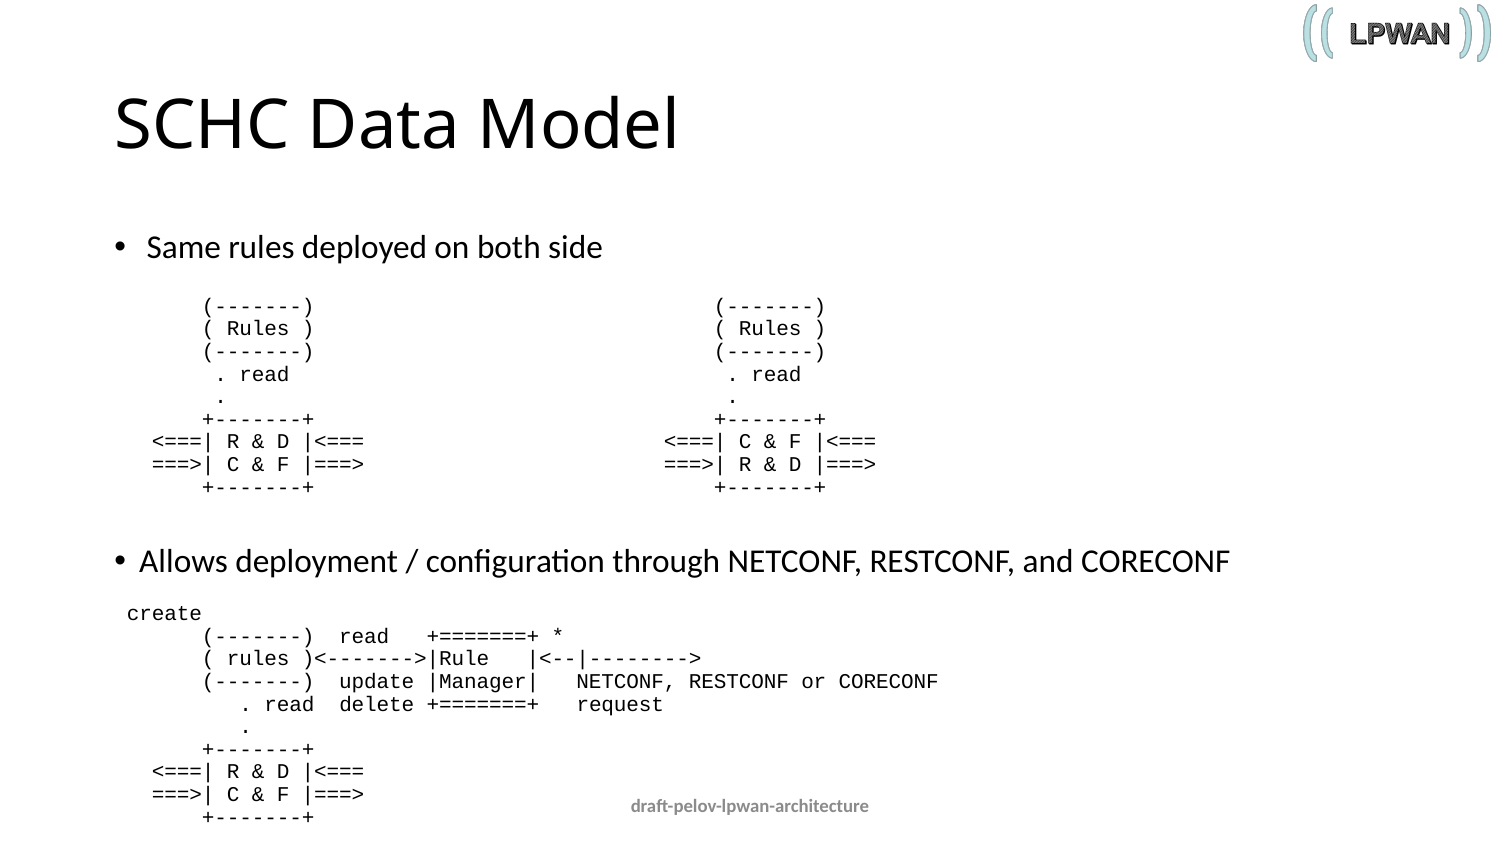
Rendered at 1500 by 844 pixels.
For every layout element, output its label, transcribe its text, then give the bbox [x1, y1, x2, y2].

title SCHC Data Model [103, 44, 1397, 208]
footer draft-pelov-lpwan-architecture [496, 782, 1004, 827]
list Same rules deployed on both side (-------) (-------) ( Rules ) ( Rules ) (-------) (-------) . read . read . . +-------+ +-------+ <===| R & D |<=== <===| C & F |<=== ===>| C & F |===> ===>| R & D |===> +-------+ +-------+ Allows deployment / configuration through NETCONF, RESTCONF, and CORECONF create (-------) read +=======+ * ( rules )<------->|Rule |<--|--------> (-------) update |Manager| NETCONF, RESTCONF or CORECONF . read delete +=======+ request . +-------+ <===| R & D |<=== ===>| C & F |===> +-------+ [103, 224, 1397, 839]
picture [1303, 4, 1491, 62]
